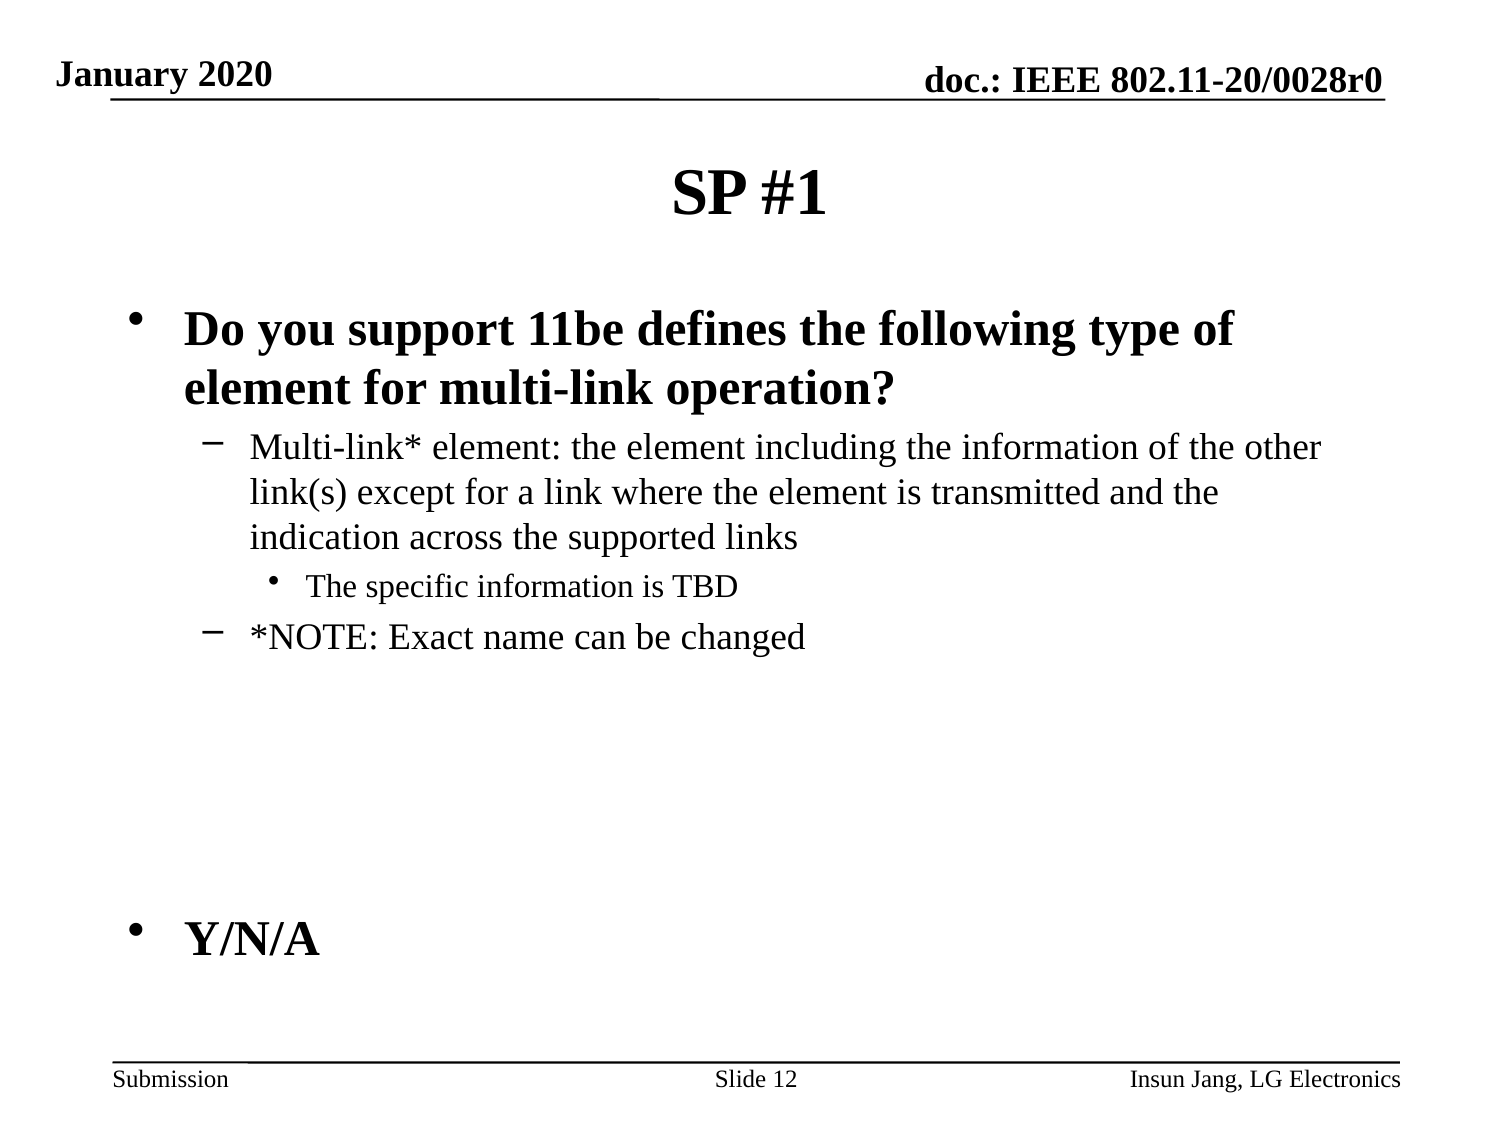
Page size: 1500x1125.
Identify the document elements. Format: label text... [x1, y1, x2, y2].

list Do you support 11be defines the following type of element for multi-link operation? Multi-link* element: the element including the information of the other link(s) except for a link where the element is transmitted and the indication across the supported links The specific information is TBD *NOTE: Exact name can be changed Y/N/A [112, 287, 1388, 1000]
title SP #1 [112, 112, 1388, 263]
slide_number Slide 12 [712, 1061, 800, 1093]
footer Insun Jang, LG Electronics [1125, 1061, 1402, 1093]
